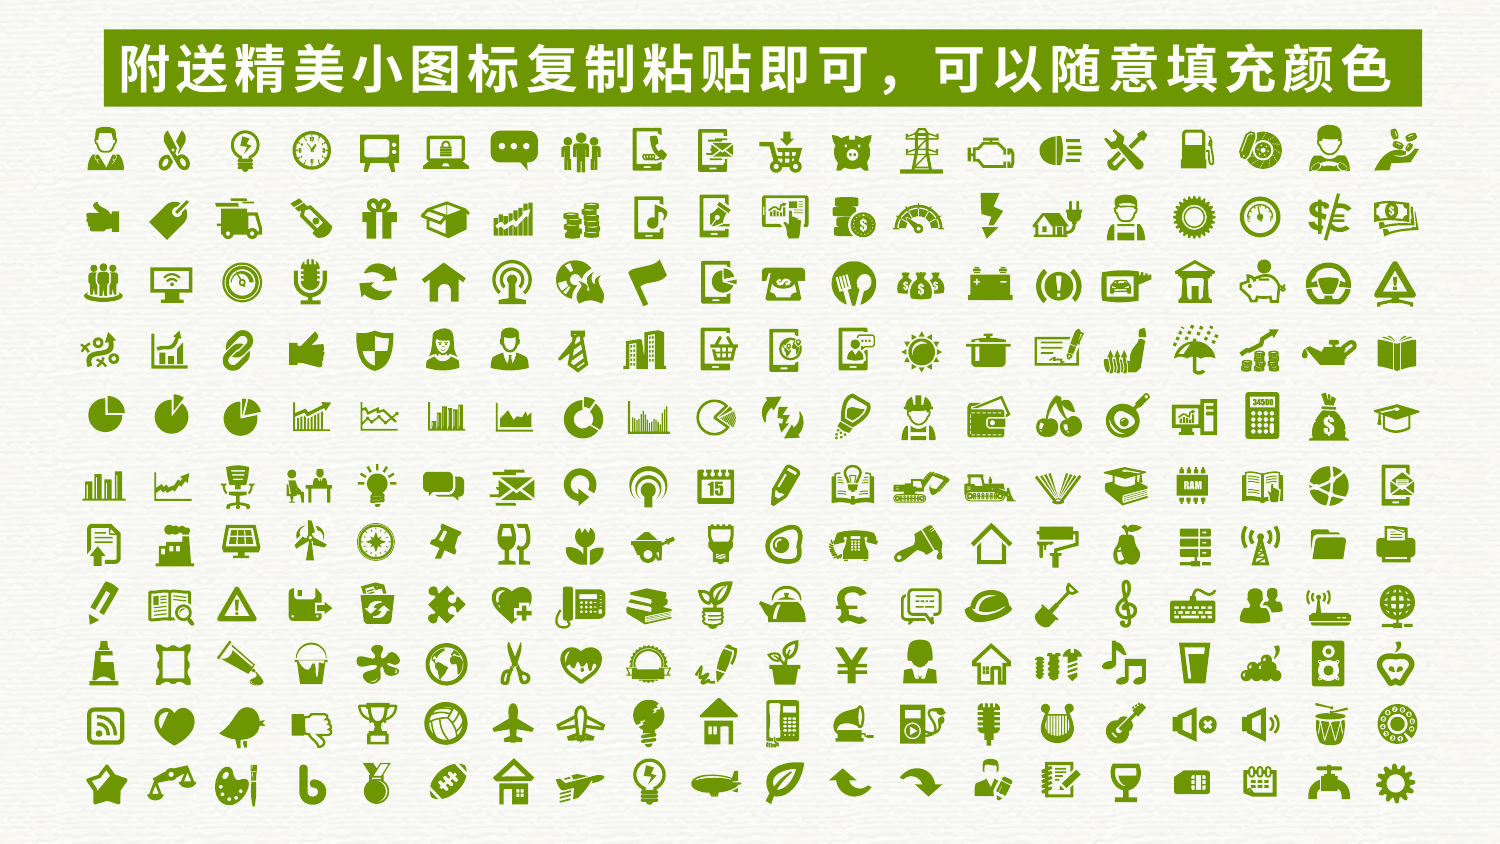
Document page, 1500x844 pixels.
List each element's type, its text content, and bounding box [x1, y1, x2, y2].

text_box [499, 327, 520, 353]
text_box [1309, 155, 1350, 172]
text_box [563, 212, 582, 239]
text_box [492, 469, 525, 476]
text_box [500, 490, 533, 501]
text_box [290, 198, 333, 238]
text_box [1239, 131, 1282, 169]
text_box [838, 327, 875, 371]
text_box [1273, 525, 1281, 549]
text_box [430, 763, 467, 799]
text_box [294, 659, 328, 685]
text_box [832, 197, 876, 238]
text_box [498, 274, 526, 305]
text_box [293, 402, 332, 432]
text_box [500, 477, 533, 490]
text_box [359, 282, 393, 301]
text_box [929, 425, 936, 441]
text_box [1040, 703, 1074, 744]
text_box [156, 330, 182, 351]
text_box [765, 524, 803, 564]
text_box [1180, 129, 1215, 169]
text_box [771, 585, 802, 601]
text_box [623, 330, 667, 370]
text_box [1262, 587, 1283, 613]
text_box [89, 546, 106, 566]
text_box [1390, 128, 1399, 140]
text_box [777, 406, 790, 433]
text_box [1381, 464, 1415, 506]
text_box [647, 204, 668, 229]
text_box [94, 126, 117, 153]
text_box [1066, 328, 1085, 360]
text_box [716, 644, 738, 683]
text_box [1269, 714, 1280, 734]
text_box [90, 581, 119, 615]
text_box [423, 135, 469, 169]
text_box [767, 640, 801, 685]
text_box [92, 650, 116, 681]
text_box [1241, 525, 1248, 549]
text_box [1267, 350, 1280, 372]
text_box [492, 758, 535, 782]
text_box [1104, 129, 1148, 171]
text_box [968, 266, 1013, 301]
text_box [831, 472, 875, 505]
text_box [1319, 482, 1331, 492]
text_box [832, 135, 872, 171]
text_box [1332, 473, 1349, 497]
text_box [1115, 579, 1138, 628]
text_box [899, 768, 943, 797]
text_box [625, 667, 672, 680]
text_box [495, 402, 533, 432]
text_box [489, 480, 511, 499]
text_box [1035, 656, 1045, 680]
text_box [640, 482, 656, 508]
text_box [1113, 194, 1138, 223]
text_box [556, 260, 592, 299]
text_box [697, 581, 733, 629]
text_box [691, 770, 742, 797]
text_box [1044, 271, 1074, 301]
text_box [555, 773, 605, 803]
text_box [704, 720, 734, 745]
text_box [758, 601, 806, 623]
text_box [1067, 152, 1082, 156]
text_box [1035, 473, 1082, 505]
text_box [892, 203, 945, 234]
text_box [1310, 622, 1351, 626]
text_box [1240, 654, 1282, 682]
text_box [765, 762, 805, 805]
text_box [155, 536, 195, 567]
text_box [1036, 526, 1079, 568]
text_box [1309, 594, 1352, 621]
text_box [1174, 770, 1210, 795]
text_box [563, 396, 604, 439]
text_box [897, 271, 945, 300]
text_box [1242, 471, 1284, 504]
text_box [242, 398, 261, 416]
text_box [230, 130, 260, 172]
text_box [575, 589, 606, 619]
text_box [761, 195, 809, 228]
text_box [221, 524, 261, 559]
text_box [1315, 702, 1348, 746]
text_box [828, 530, 878, 562]
text_box [974, 778, 999, 797]
text_box [972, 643, 1012, 685]
text_box [783, 411, 804, 439]
text_box [1047, 652, 1061, 681]
text_box [292, 131, 332, 170]
text_box [701, 260, 737, 304]
text_box [1101, 270, 1152, 303]
text_box [154, 707, 195, 746]
text_box [694, 665, 716, 685]
text_box [89, 681, 119, 686]
text_box [223, 401, 258, 436]
text_box [495, 502, 517, 506]
text_box [633, 758, 666, 805]
text_box [1273, 645, 1280, 659]
text_box [710, 336, 738, 361]
text_box [901, 588, 942, 625]
text_box [1035, 582, 1079, 628]
text_box [164, 524, 191, 535]
text_box [87, 707, 125, 745]
text_box [366, 473, 388, 507]
text_box [382, 466, 388, 473]
text_box [977, 703, 1000, 746]
text_box [358, 702, 398, 745]
text_box [87, 154, 124, 171]
text_box [1308, 779, 1320, 800]
text_box [1172, 707, 1197, 742]
text_box [1171, 399, 1218, 436]
text_box [967, 395, 1011, 438]
text_box [1179, 538, 1199, 547]
text_box [87, 523, 121, 564]
text_box [918, 331, 925, 337]
text_box [363, 263, 397, 282]
text_box [561, 137, 573, 170]
text_box [1309, 489, 1329, 506]
text_box [215, 202, 239, 207]
text_box [573, 132, 601, 173]
text_box [288, 588, 322, 621]
text_box [1070, 268, 1082, 302]
text_box [1374, 261, 1416, 307]
text_box [428, 585, 466, 624]
text_box [220, 483, 255, 510]
text_box [982, 758, 999, 773]
text_box [1306, 590, 1311, 605]
text_box [499, 783, 529, 805]
text_box [1251, 533, 1270, 566]
text_box [175, 604, 195, 626]
text_box [901, 425, 908, 441]
text_box [1103, 467, 1148, 506]
text_box [1239, 196, 1281, 238]
text_box [1239, 329, 1279, 372]
text_box [557, 330, 589, 373]
text_box [431, 648, 449, 679]
text_box [156, 644, 191, 685]
text_box [490, 352, 529, 371]
text_box [1301, 339, 1357, 365]
text_box [249, 671, 264, 686]
text_box [629, 644, 668, 667]
text_box [426, 328, 460, 371]
text_box [634, 196, 664, 240]
text_box [1173, 195, 1216, 239]
text_box [835, 647, 869, 684]
text_box [901, 348, 907, 355]
text_box [1375, 763, 1416, 804]
text_box [1312, 537, 1346, 560]
picture [0, 0, 1500, 844]
text_box [1065, 139, 1080, 143]
text_box [362, 198, 397, 239]
text_box [581, 202, 601, 238]
text_box [300, 259, 320, 291]
text_box [291, 713, 333, 749]
text_box [287, 469, 297, 479]
text_box [1377, 704, 1418, 744]
text_box [420, 201, 470, 239]
text_box [1102, 640, 1127, 670]
text_box [700, 327, 730, 371]
text_box [1374, 404, 1420, 433]
text_box [696, 399, 736, 436]
text_box [1242, 707, 1266, 742]
text_box [289, 331, 325, 368]
text_box [493, 202, 533, 236]
text_box [843, 464, 862, 483]
text_box [1067, 145, 1082, 149]
text_box [576, 271, 605, 304]
text_box [779, 337, 802, 361]
text_box [1317, 124, 1343, 156]
text_box [996, 776, 1013, 796]
text_box [910, 436, 927, 441]
text_box [779, 131, 795, 146]
text_box [366, 466, 372, 473]
text_box [970, 522, 1013, 565]
text_box [699, 698, 739, 718]
text_box [1106, 224, 1115, 241]
text_box [500, 665, 514, 686]
text_box [1200, 538, 1211, 547]
text_box [286, 480, 304, 503]
text_box [1239, 588, 1271, 624]
text_box [158, 130, 190, 171]
text_box [936, 349, 943, 356]
text_box [216, 208, 263, 239]
text_box [1374, 200, 1419, 237]
text_box [828, 768, 872, 797]
text_box [1113, 524, 1142, 565]
text_box [627, 401, 670, 434]
text_box [769, 328, 799, 372]
text_box [242, 740, 247, 748]
text_box [831, 261, 877, 306]
text_box [697, 469, 735, 504]
text_box 附送精美小图标复制粘贴即可，可以随意填充颜色 [103, 29, 1423, 107]
text_box [295, 642, 327, 659]
text_box [88, 398, 123, 433]
text_box [80, 331, 120, 368]
text_box [1065, 158, 1080, 162]
text_box [836, 393, 871, 439]
text_box [708, 524, 734, 565]
text_box [305, 468, 332, 503]
text_box [631, 536, 676, 563]
text_box [761, 267, 806, 301]
text_box [698, 129, 728, 172]
text_box [1326, 590, 1331, 605]
text_box [783, 210, 803, 239]
text_box [1245, 392, 1280, 439]
text_box [1110, 763, 1142, 791]
text_box [360, 402, 399, 431]
text_box [1316, 764, 1350, 800]
text_box [565, 527, 596, 565]
text_box [1332, 466, 1343, 478]
text_box [1309, 466, 1331, 485]
text_box [1200, 497, 1206, 504]
text_box [1179, 642, 1211, 684]
text_box [84, 263, 123, 302]
text_box [1376, 526, 1416, 563]
text_box [356, 644, 400, 684]
text_box [904, 334, 940, 370]
text_box [1374, 132, 1420, 171]
text_box [1105, 702, 1147, 744]
text_box [967, 137, 1015, 168]
text_box [219, 707, 266, 749]
text_box [1062, 648, 1083, 682]
text_box [1311, 640, 1345, 687]
text_box [359, 472, 367, 478]
text_box [761, 396, 782, 423]
text_box [1200, 548, 1211, 557]
text_box [910, 425, 927, 433]
text_box [1032, 200, 1083, 237]
text_box [835, 586, 868, 624]
text_box [1116, 658, 1146, 685]
text_box [1174, 260, 1216, 303]
text_box [1376, 641, 1415, 686]
text_box [903, 668, 937, 684]
text_box [996, 795, 1003, 801]
text_box [98, 640, 110, 650]
text_box [361, 582, 387, 594]
text_box [362, 762, 391, 804]
text_box [222, 330, 254, 371]
text_box [1305, 262, 1352, 305]
text_box [150, 267, 193, 303]
text_box [149, 200, 189, 240]
text_box [449, 650, 463, 675]
text_box [903, 395, 933, 426]
text_box [522, 479, 535, 498]
text_box [900, 704, 946, 744]
text_box [1137, 224, 1145, 241]
text_box [918, 367, 925, 373]
text_box [770, 464, 801, 507]
text_box [894, 525, 943, 563]
text_box [429, 790, 439, 800]
text_box [635, 532, 658, 540]
text_box [299, 764, 327, 805]
text_box [560, 647, 602, 684]
text_box [900, 128, 943, 174]
text_box [294, 520, 327, 561]
text_box [356, 330, 394, 371]
text_box [1179, 528, 1199, 537]
text_box [1170, 588, 1217, 624]
text_box [154, 394, 189, 434]
text_box [360, 134, 400, 172]
text_box [516, 523, 531, 565]
text_box [638, 679, 658, 684]
text_box [316, 601, 333, 615]
text_box [628, 259, 667, 307]
text_box [1248, 529, 1255, 545]
text_box [1034, 336, 1079, 366]
text_box [88, 614, 100, 625]
text_box [1243, 766, 1277, 797]
text_box [1174, 336, 1216, 375]
text_box [1103, 327, 1147, 374]
text_box [490, 130, 538, 171]
text_box [387, 472, 395, 478]
text_box [86, 201, 120, 232]
text_box [964, 474, 1016, 502]
text_box [215, 766, 249, 806]
text_box [423, 471, 453, 497]
text_box [699, 194, 731, 238]
text_box [429, 523, 462, 559]
text_box [1105, 393, 1150, 438]
text_box [563, 468, 597, 507]
text_box [1117, 232, 1135, 241]
text_box [148, 589, 192, 622]
text_box [424, 701, 468, 745]
text_box [893, 471, 950, 503]
text_box [425, 643, 468, 686]
text_box [1308, 199, 1330, 234]
text_box [147, 765, 197, 801]
text_box [556, 705, 606, 743]
text_box [626, 588, 672, 625]
text_box [964, 590, 1013, 623]
text_box [1377, 335, 1417, 371]
text_box [250, 764, 257, 807]
text_box [555, 586, 573, 629]
text_box [632, 127, 662, 171]
text_box [1200, 528, 1211, 537]
text_box [1041, 761, 1081, 798]
text_box [435, 476, 465, 501]
text_box [1310, 529, 1340, 552]
text_box [1114, 775, 1138, 803]
text_box [216, 640, 256, 674]
text_box [497, 523, 516, 565]
text_box [642, 135, 667, 161]
text_box [766, 700, 800, 748]
text_box [1198, 715, 1217, 734]
text_box [492, 259, 532, 295]
text_box [107, 396, 125, 413]
text_box [428, 402, 466, 431]
text_box [1379, 584, 1415, 629]
text_box [293, 270, 327, 305]
text_box [1308, 392, 1350, 441]
text_box [1036, 268, 1048, 304]
text_box [226, 465, 250, 490]
text_box [515, 664, 531, 685]
text_box [833, 705, 874, 742]
text_box [589, 547, 604, 565]
text_box [491, 587, 532, 624]
text_box [357, 523, 395, 561]
text_box [1039, 135, 1063, 166]
text_box [1239, 259, 1286, 303]
text_box [82, 471, 126, 501]
text_box [1266, 529, 1273, 545]
text_box [154, 472, 192, 501]
text_box [151, 333, 188, 369]
text_box [966, 333, 1011, 367]
text_box [1036, 395, 1083, 437]
text_box [492, 703, 534, 743]
text_box [981, 227, 999, 239]
text_box [507, 641, 522, 668]
text_box [633, 699, 665, 748]
text_box [86, 764, 128, 805]
text_box [980, 192, 1004, 226]
text_box [1323, 193, 1352, 241]
text_box [759, 141, 803, 173]
text_box [1176, 467, 1208, 496]
text_box [230, 198, 255, 204]
text_box [706, 138, 734, 157]
text_box [1322, 592, 1327, 602]
text_box [360, 595, 395, 624]
text_box [1329, 496, 1344, 506]
text_box [222, 262, 263, 303]
text_box [907, 639, 933, 668]
text_box [1179, 548, 1201, 567]
text_box [217, 586, 257, 622]
text_box [1310, 592, 1315, 602]
text_box [421, 262, 466, 302]
text_box [629, 466, 668, 500]
